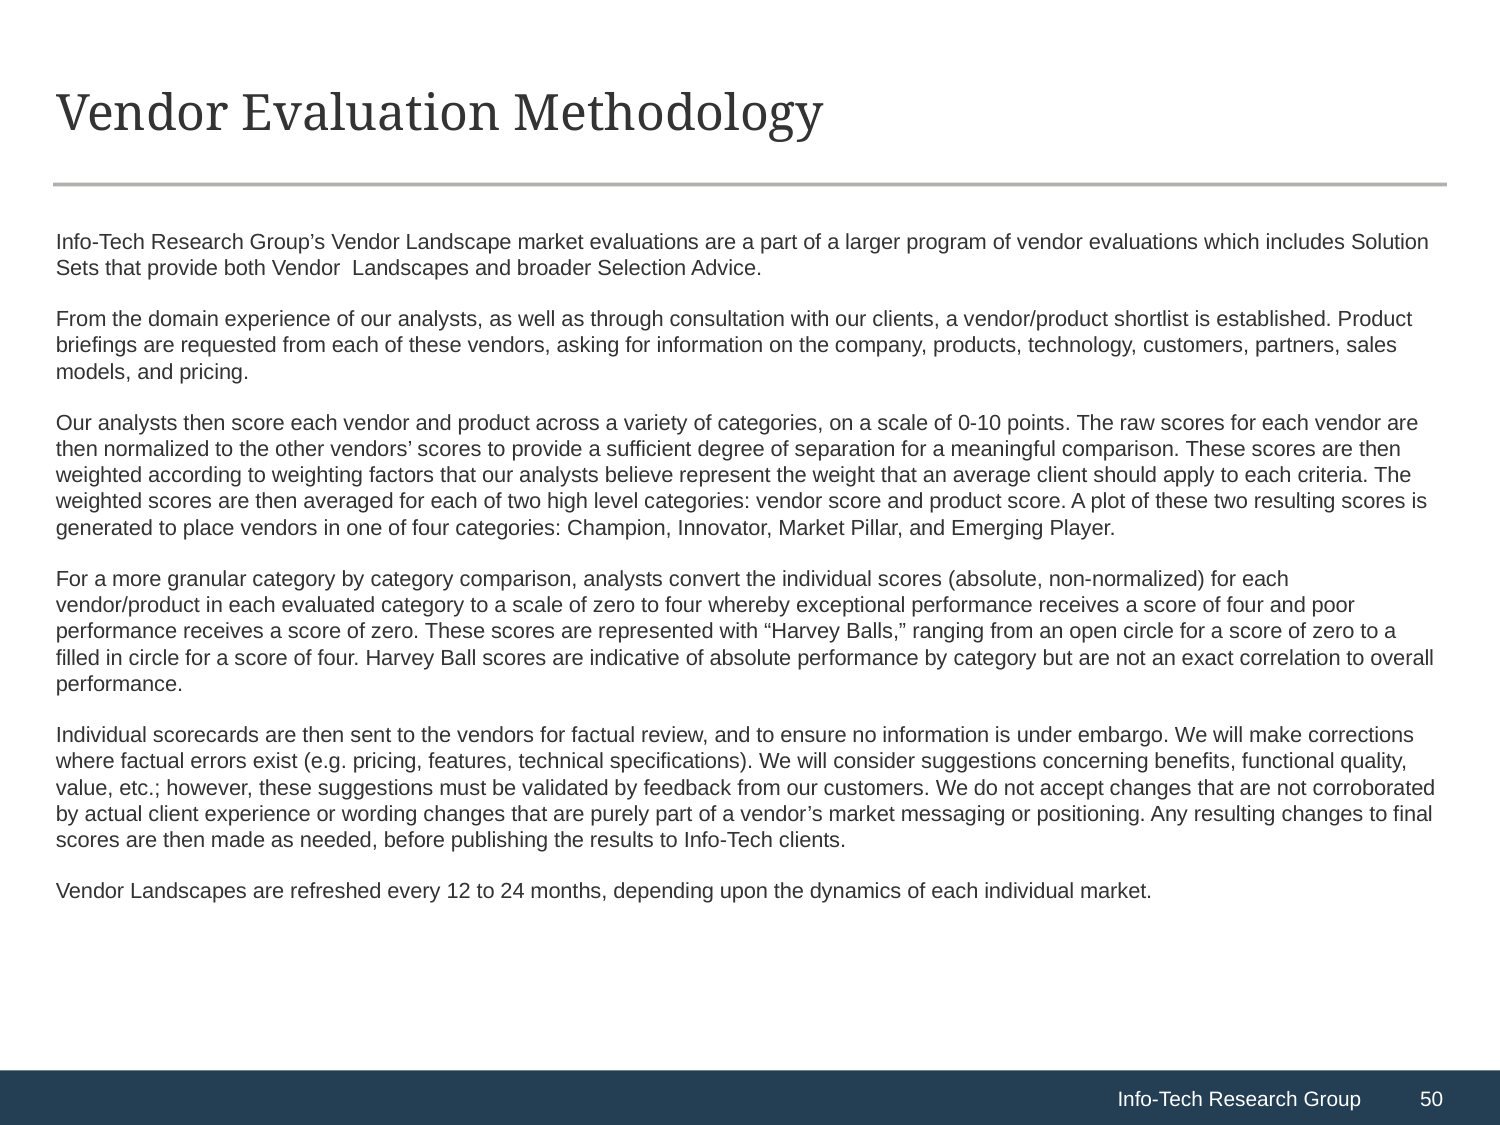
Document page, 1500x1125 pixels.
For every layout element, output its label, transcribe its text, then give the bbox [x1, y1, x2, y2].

title Vendor Evaluation Methodology [41, 42, 1457, 185]
list Info-Tech Research Group’s Vendor Landscape market evaluations are a part of a larger program of vendor evaluations which includes Solution Sets that provide both Vendor Landscapes and broader Selection Advice. From the domain experience of our analysts, as well as through consultation with our clients, a vendor/product shortlist is established. Product briefings are requested from each of these vendors, asking for information on the company, products, technology, customers, partners, sales models, and pricing. Our analysts then score each vendor and product across a variety of categories, on a scale of 0-10 points. The raw scores for each vendor are then normalized to the other vendors’ scores to provide a sufficient degree of separation for a meaningful comparison. These scores are then weighted according to weighting factors that our analysts believe represent the weight that an average client should apply to each criteria. The weighted scores are then averaged for each of two high level categories: vendor score and product score. A plot of these two resulting scores is generated to place vendors in one of four categories: Champion, Innovator, Market Pillar, and Emerging Player. For a more granular category by category comparison, analysts convert the individual scores (absolute, non-normalized) for each vendor/product in each evaluated category to a scale of zero to four whereby exceptional performance receives a score of four and poor performance receives a score of zero. These scores are represented with “Harvey Balls,” ranging from an open circle for a score of zero to a filled in circle for a score of four. Harvey Ball scores are indicative of absolute performance by category but are not an exact correlation to overall performance. Individual scorecards are then sent to the vendors for factual review, and to ensure no information is under embargo. We will make corrections where factual errors exist (e.g. pricing, features, technical specifications). We will consider suggestions concerning benefits, functional quality, value, etc.; however, these suggestions must be validated by feedback from our customers. We do not accept changes that are not corroborated by actual client experience or wording changes that are purely part of a vendor’s market messaging or positioning. Any resulting changes to final scores are then made as needed, before publishing the results to Info-Tech clients. Vendor Landscapes are refreshed every 12 to 24 months, depending upon the dynamics of each individual market. [40, 219, 1457, 1037]
